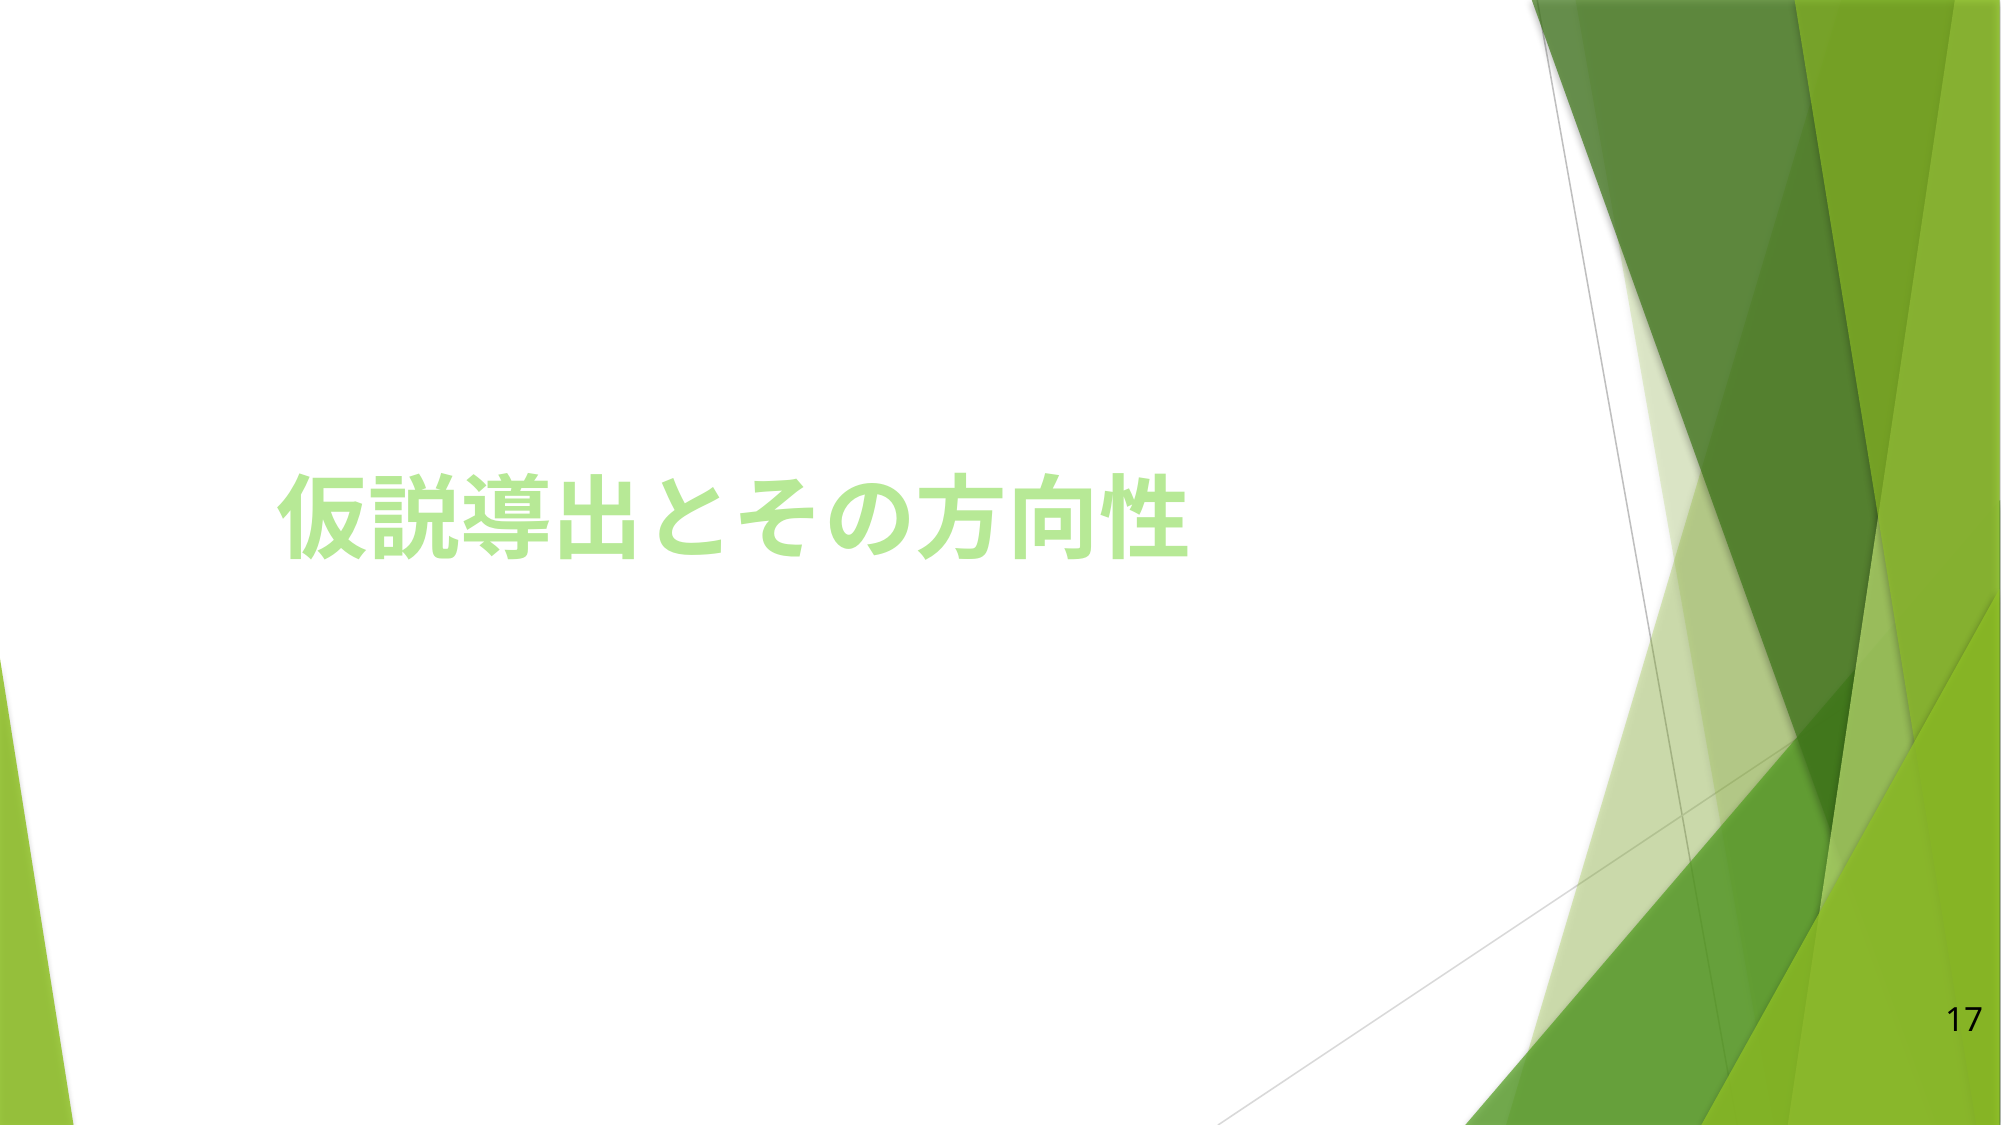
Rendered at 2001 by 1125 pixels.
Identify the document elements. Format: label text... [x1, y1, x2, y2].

slide_number 17 [1886, 991, 1999, 1051]
text_box 仮説導出とその方向性 [261, 452, 1552, 577]
